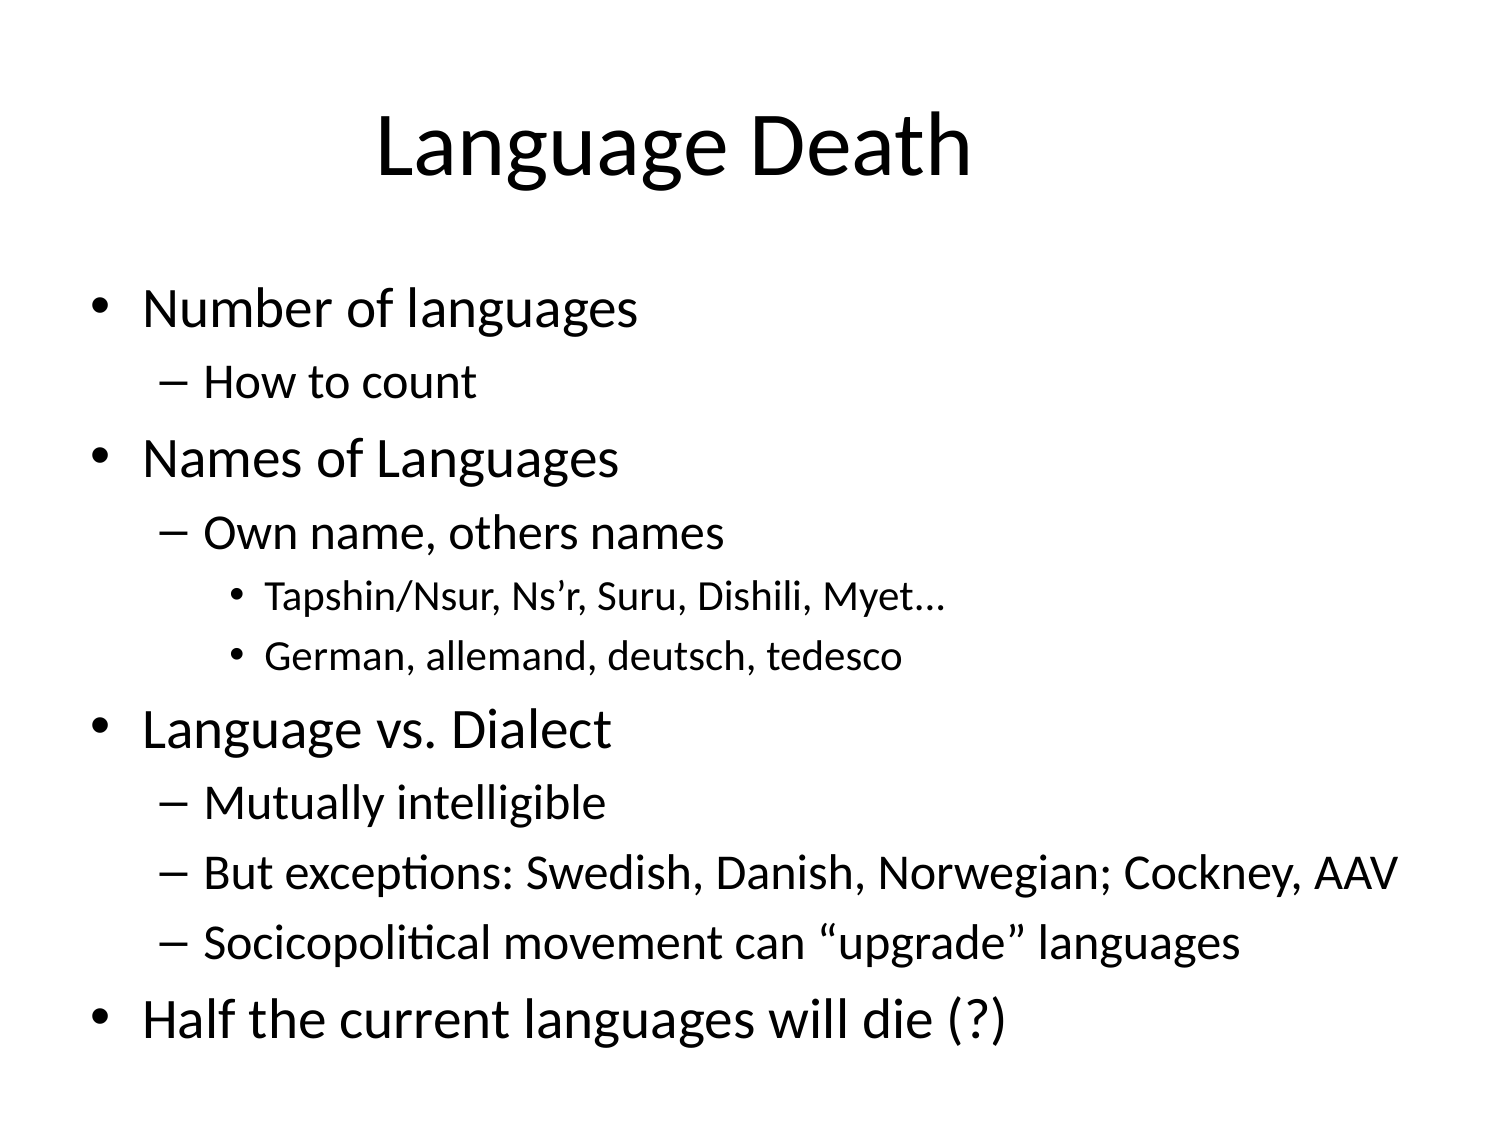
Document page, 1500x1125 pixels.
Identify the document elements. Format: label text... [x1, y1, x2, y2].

list Number of languages How to count Names of Languages Own name, others names Tapshin/Nsur, Ns’r, Suru, Dishili, Myet... German, allemand, deutsch, tedesco Language vs. Dialect Mutually intelligible But exceptions: Swedish, Danish, Norwegian; Cockney, AAV Socicopolitical movement can “upgrade” languages Half the current languages will die (?) [75, 262, 1425, 1080]
title Language Death [75, 45, 1425, 233]
